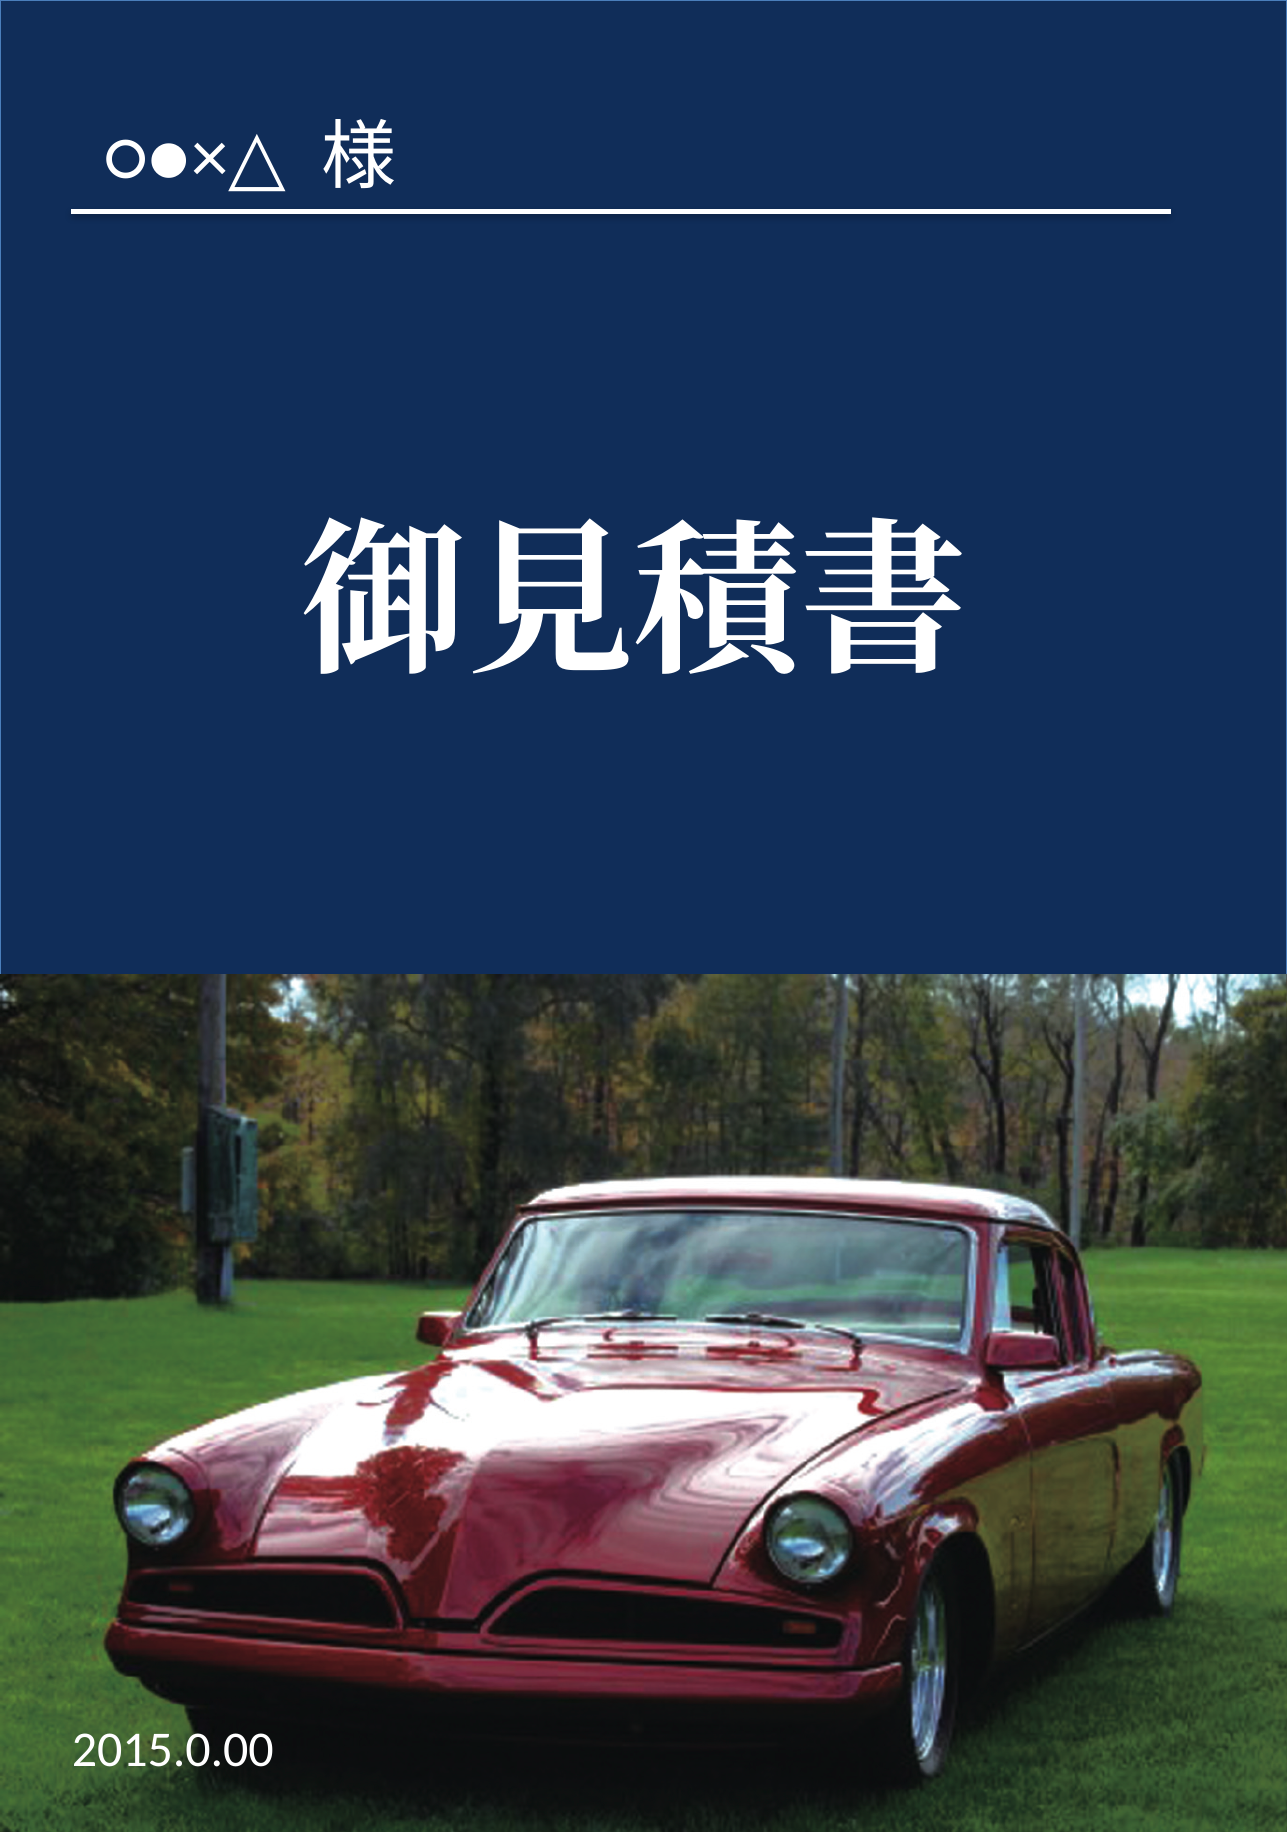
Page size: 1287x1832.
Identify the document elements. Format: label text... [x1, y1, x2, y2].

picture [0, 974, 1287, 1832]
text_box ○●×△様 [90, 100, 412, 205]
text_box 御見積書 [285, 485, 983, 700]
text_box [0, 0, 1287, 973]
